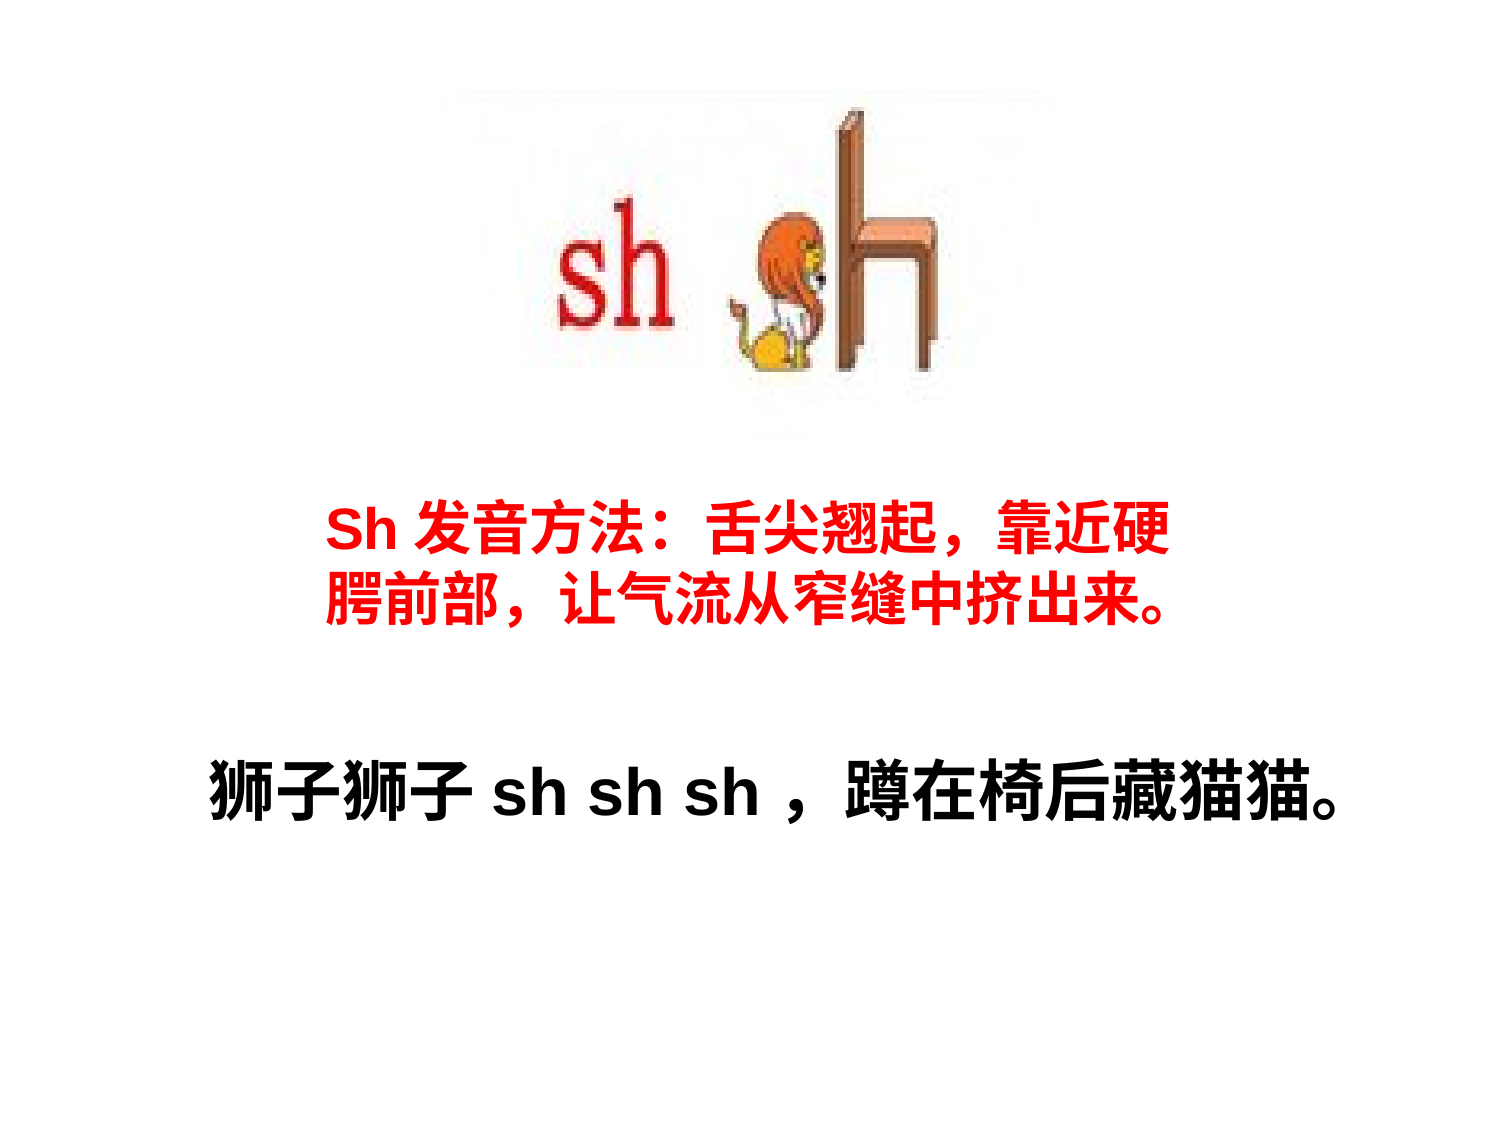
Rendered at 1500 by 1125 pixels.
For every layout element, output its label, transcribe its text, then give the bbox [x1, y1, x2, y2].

picture [407, 91, 1073, 455]
text_box 狮子狮子sh sh sh，蹲在椅后藏猫猫。 [193, 741, 1351, 837]
text_box Sh发音方法：舌尖翘起，靠近硬腭前部，让气流从窄缝中挤出来。 [310, 484, 1235, 639]
